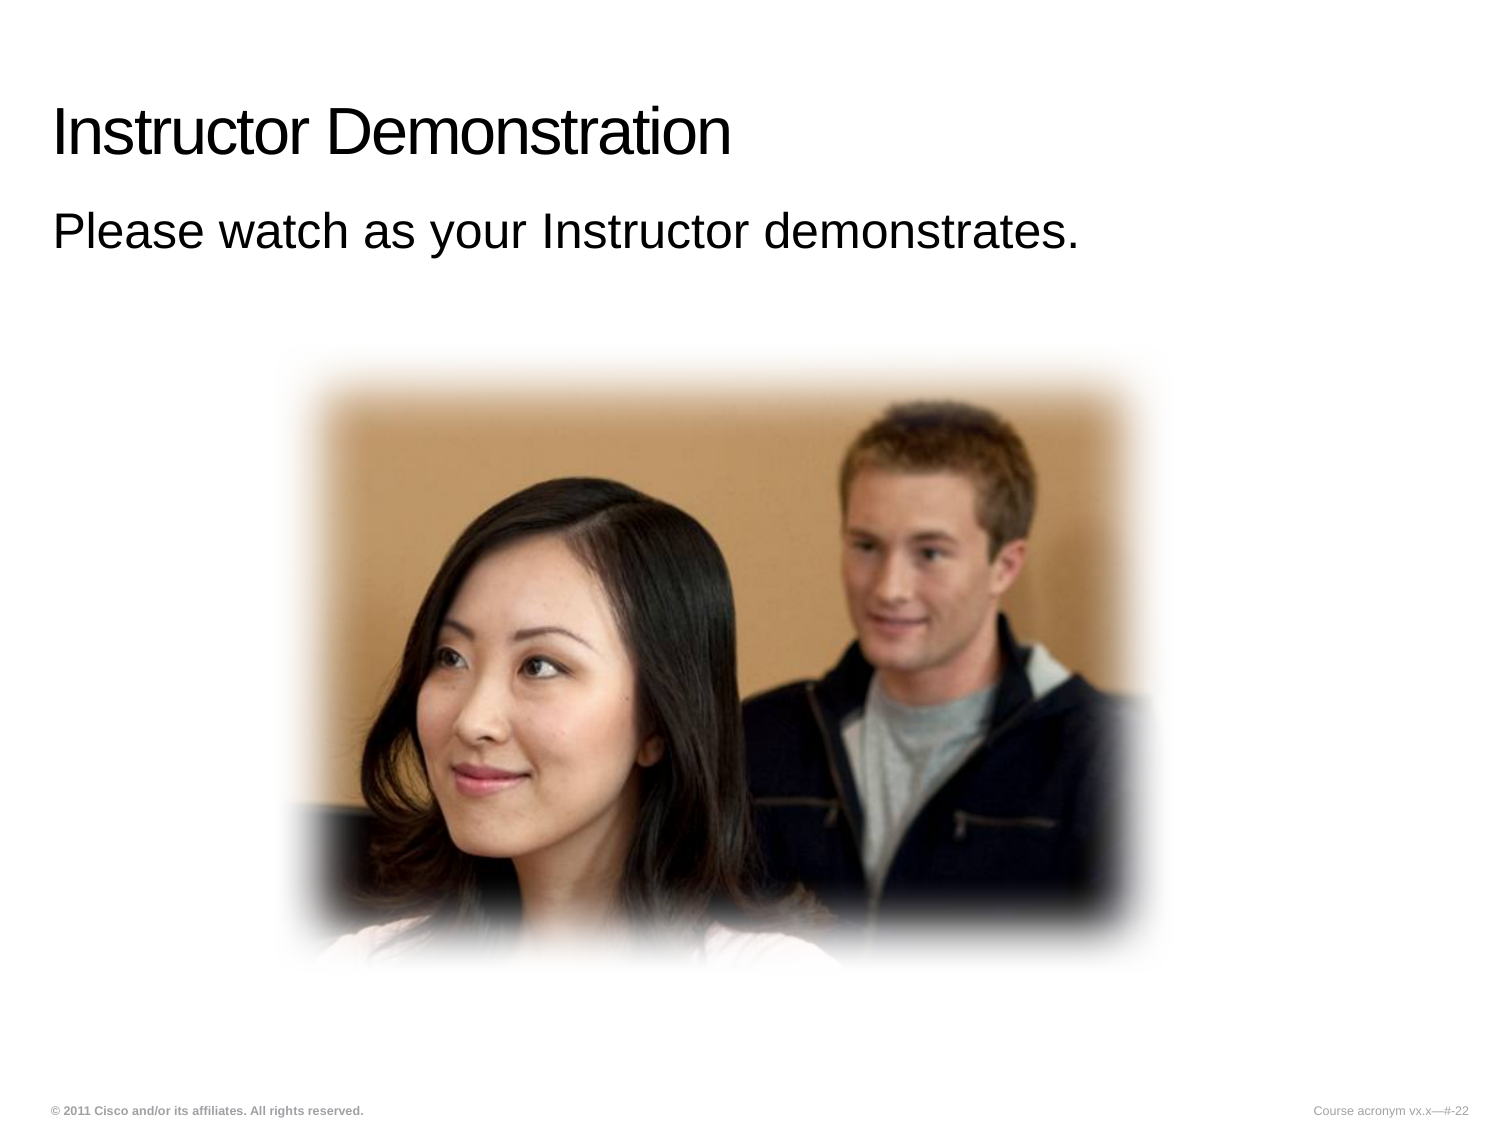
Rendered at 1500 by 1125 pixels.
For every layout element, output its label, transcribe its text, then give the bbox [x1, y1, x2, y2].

list Please watch as your Instructor demonstrates. [37, 195, 1463, 1095]
picture [272, 341, 1174, 976]
title Instructor Demonstration [37, 37, 1463, 175]
